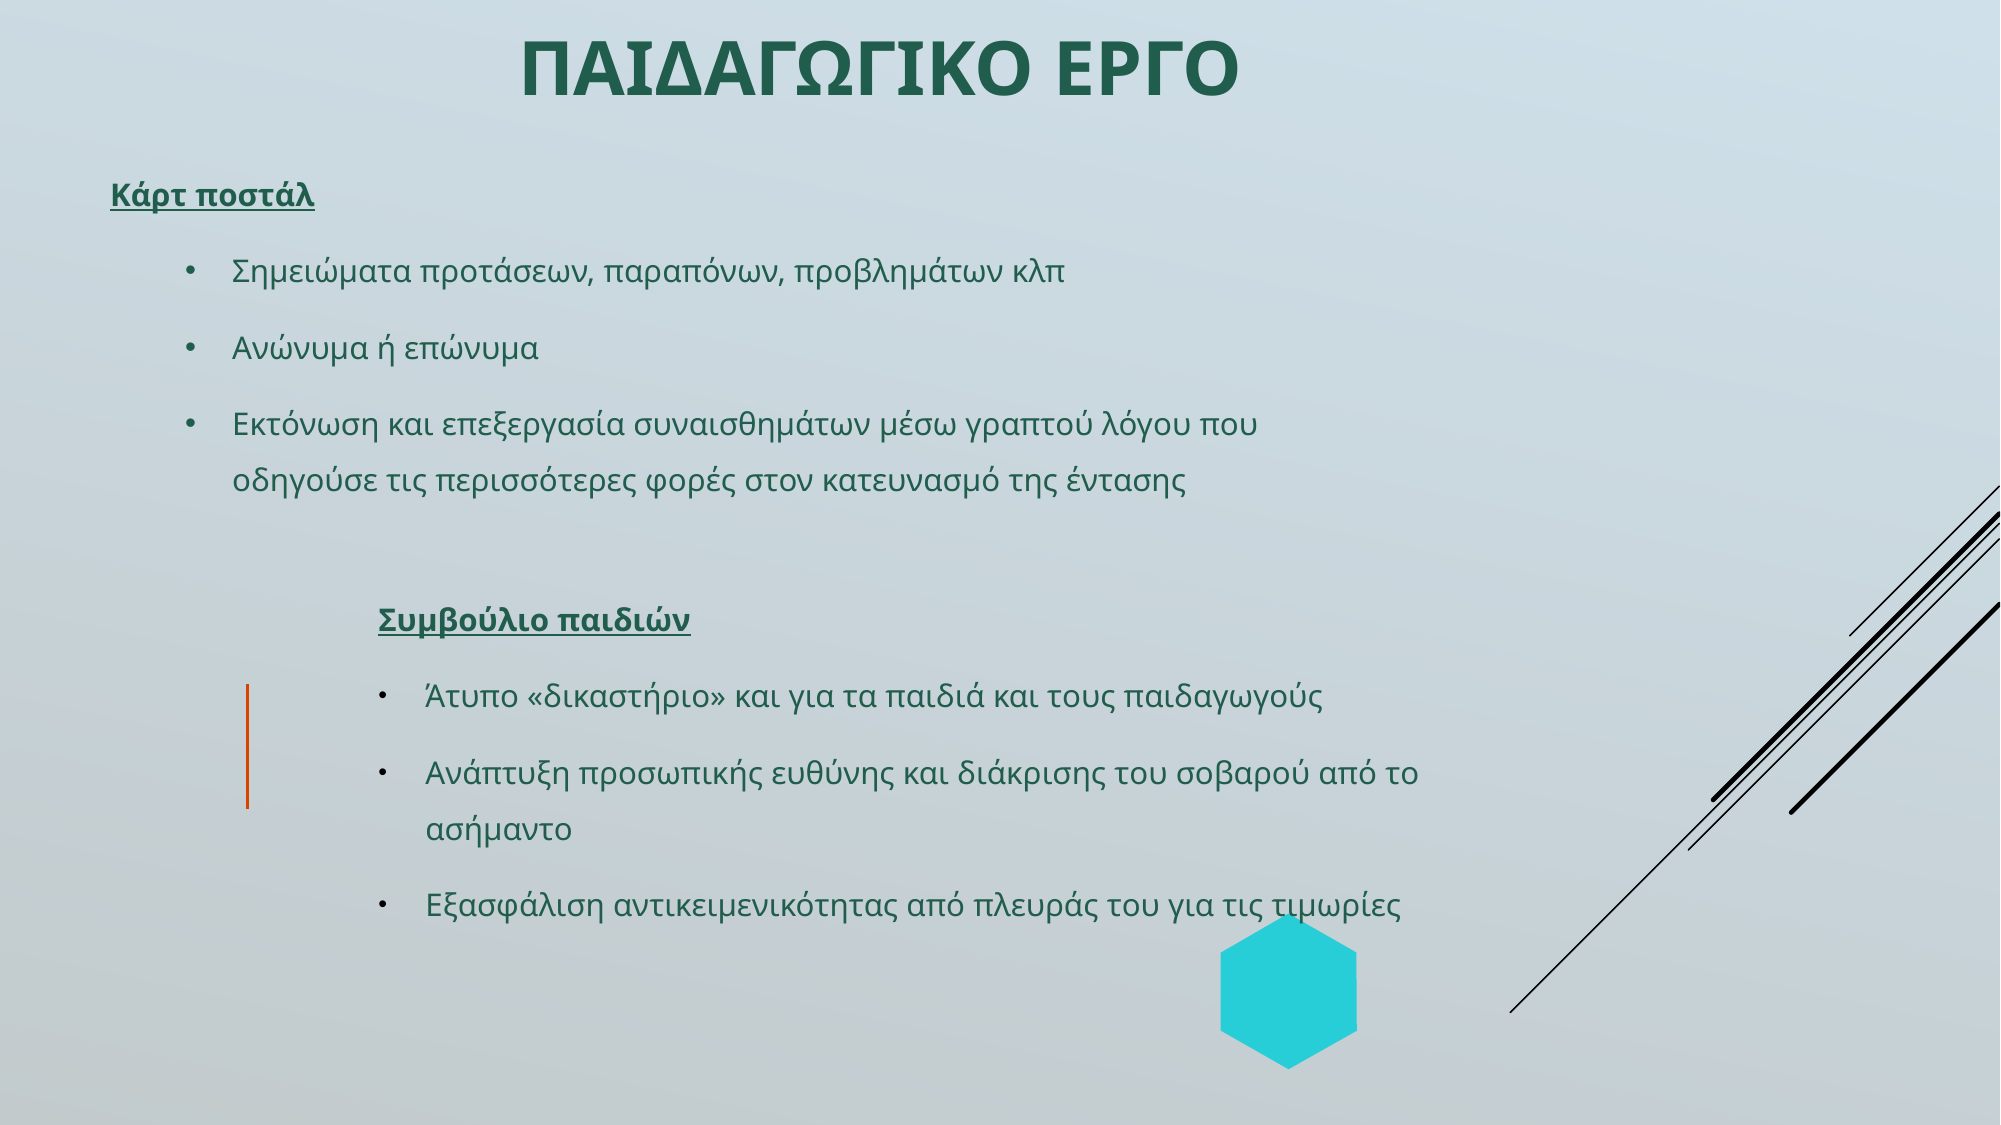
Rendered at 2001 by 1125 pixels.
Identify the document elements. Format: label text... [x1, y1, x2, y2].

text_box Κάρτ ποστάλ Σημειώματα προτάσεων, παραπόνων, προβλημάτων κλπ Ανώνυμα ή επώνυμα Εκτόνωση και επεξεργασία συναισθημάτων μέσω γραπτού λόγου που οδηγούσε τις περισσότερες φορές στον κατευνασμό της έντασης [95, 149, 1394, 506]
title Παιδαγωγικο εργο [390, 15, 1370, 116]
list Συμβούλιο παιδιών Άτυπο «δικαστήριο» και για τα παιδιά και τους παιδαγωγούς Ανάπτυξη προσωπικής ευθύνης και διάκρισης του σοβαρού από το ασήμαντο Εξασφάλιση αντικειμενικότητας από πλευράς του για τις τιμωρίες [288, 590, 1537, 967]
